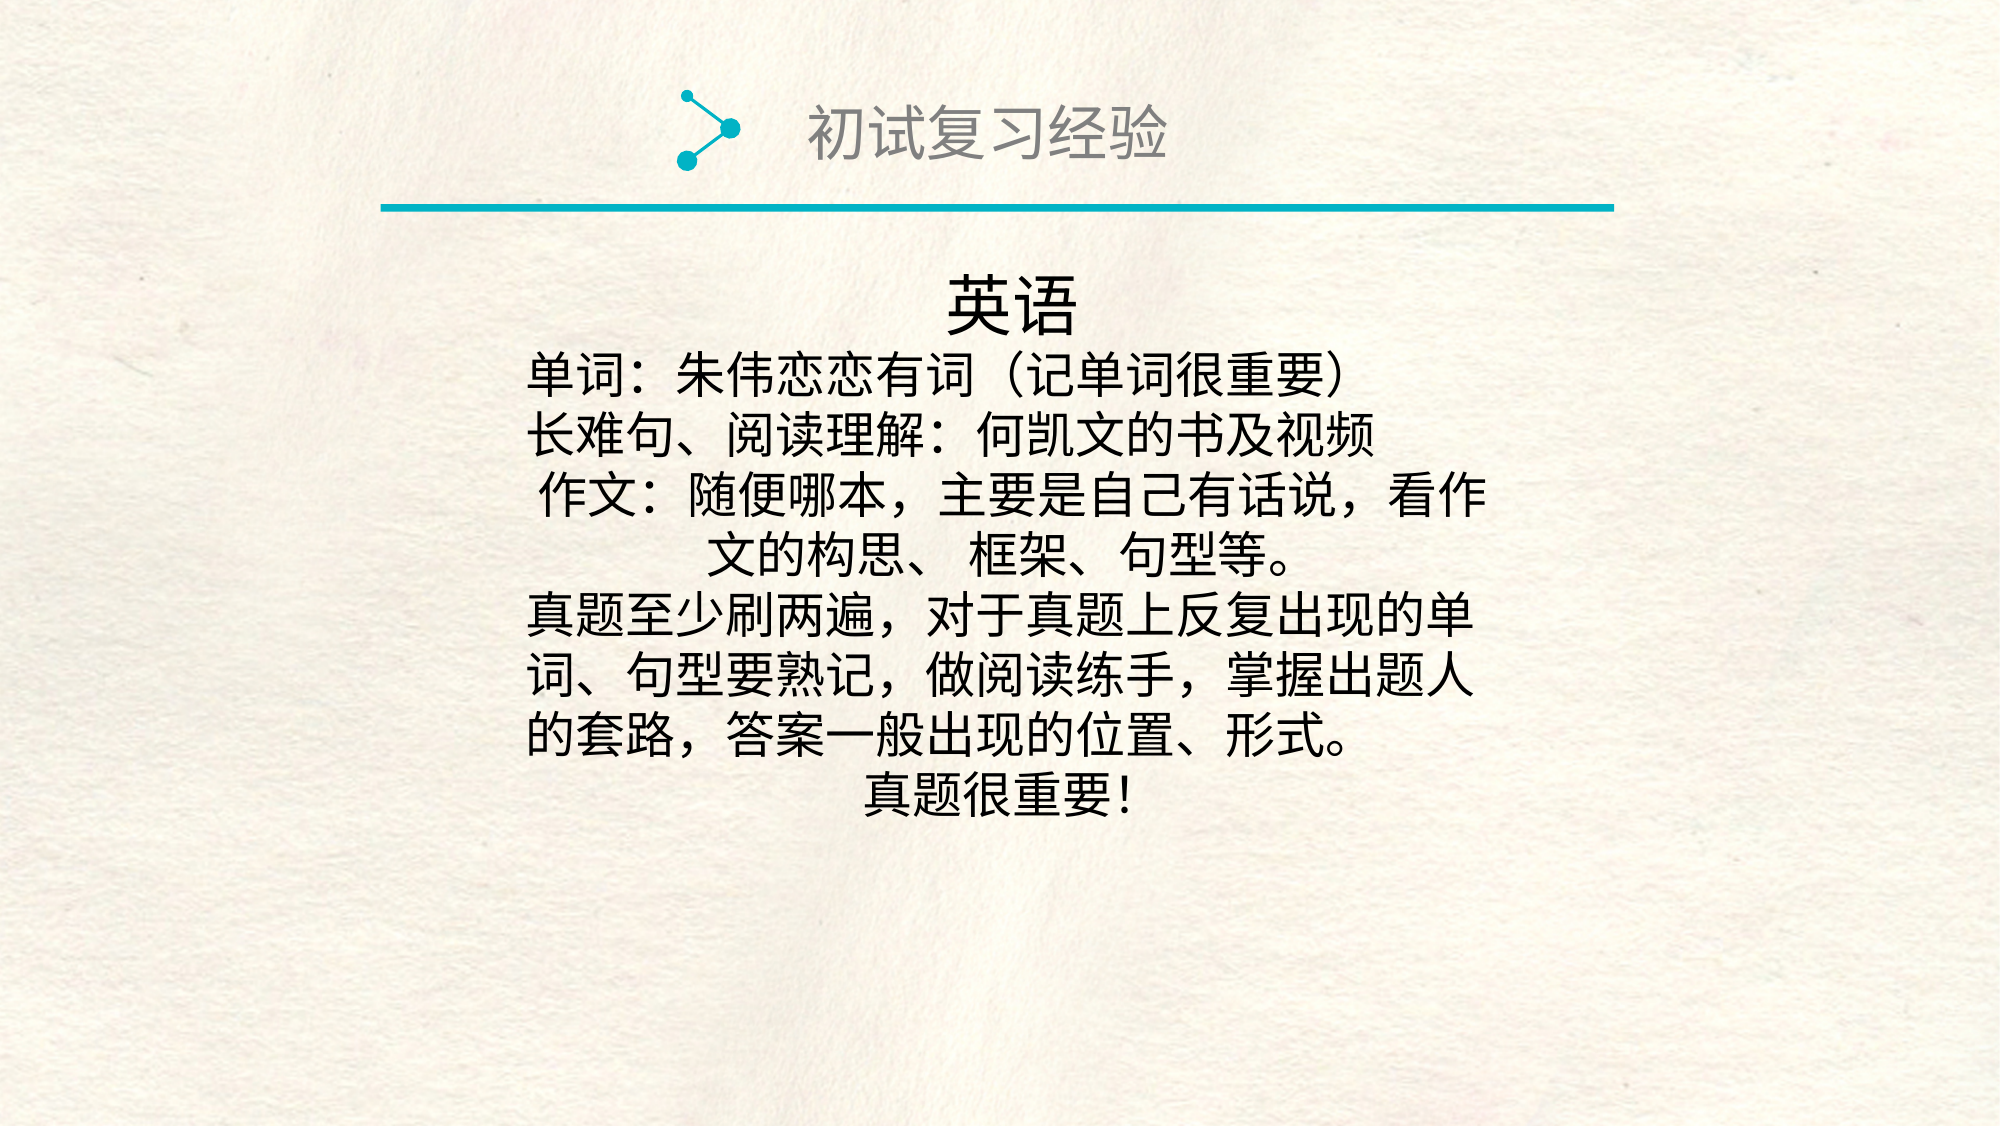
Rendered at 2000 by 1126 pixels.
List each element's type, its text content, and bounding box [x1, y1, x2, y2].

picture [0, 0, 2000, 1126]
text_box 英语 单词：朱伟恋恋有词（记单词很重要） 长难句、阅读理解：何凯文的书及视频 作文：随便哪本，主要是自己有话说，看作文的构思、 框架、句型等。 真题至少刷两遍，对于真题上反复出现的单词、句型要熟记，做阅读练手，掌握出题人的套路，答案一般出现的位置、形式。 真题很重要！ [510, 256, 1515, 831]
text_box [380, 86, 1615, 212]
